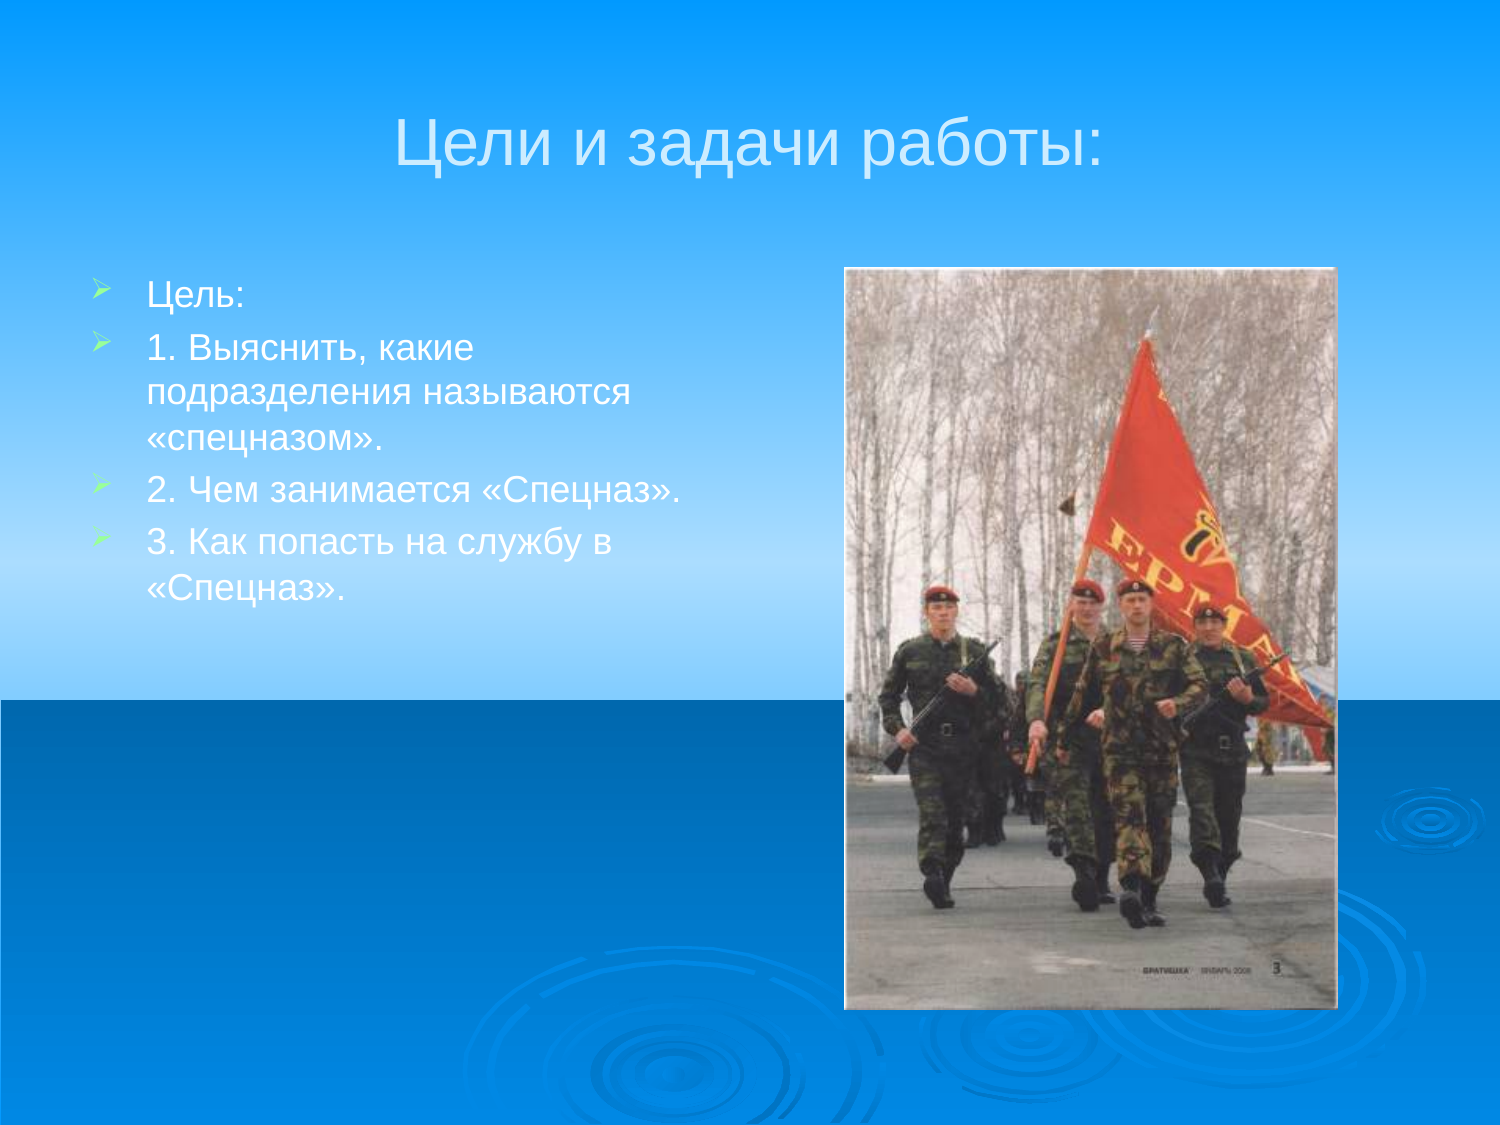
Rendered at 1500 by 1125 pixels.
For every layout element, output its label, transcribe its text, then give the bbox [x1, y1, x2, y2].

title [0, 114, 74, 118]
list Цель: 1. Выяснить, какие подразделения называются «спецназом». 2. Чем занимается «Спецназ». 3. Как попасть на службу в «Спецназ». [74, 262, 738, 1006]
title Цели и задачи работы: [74, 45, 1426, 233]
title [1426, 114, 1500, 118]
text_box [844, 266, 1338, 1010]
